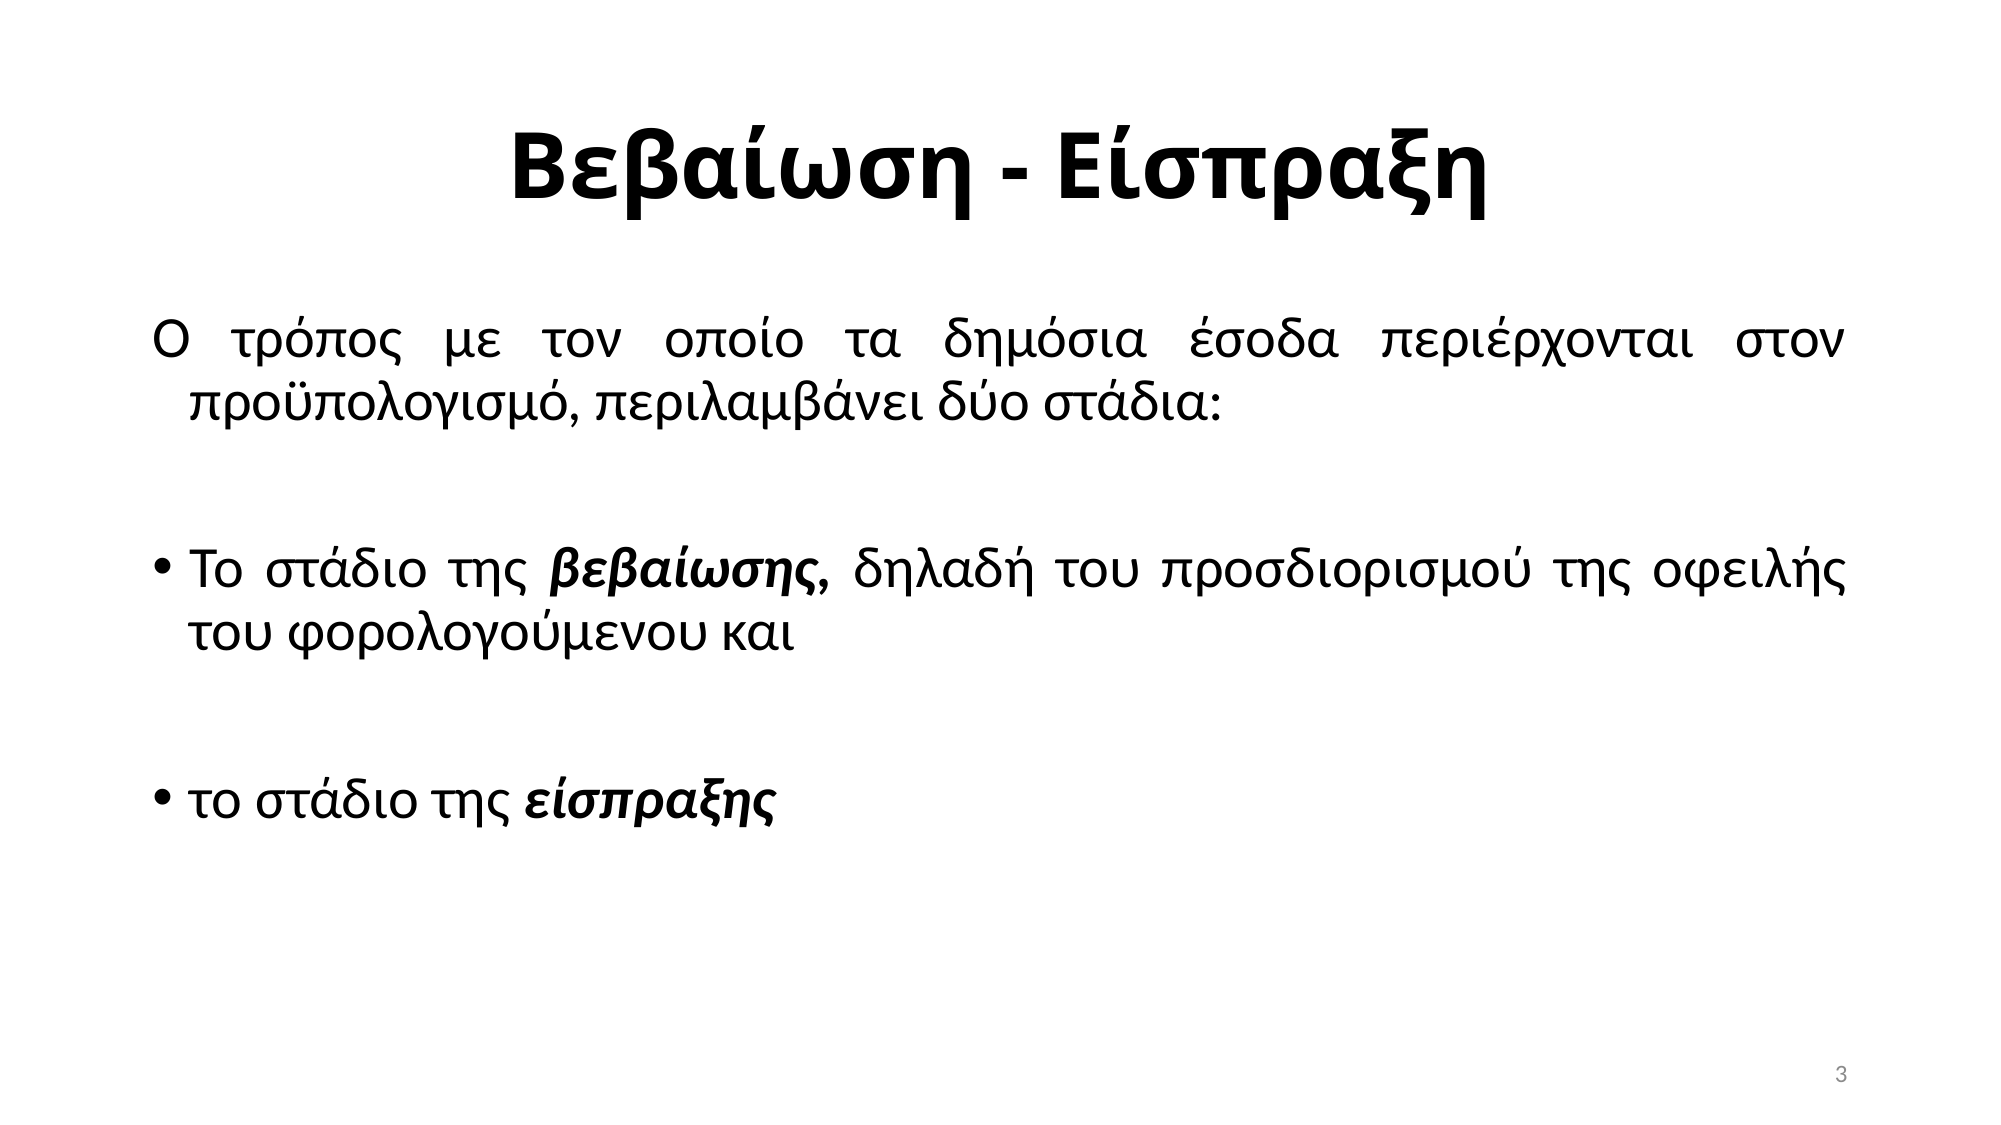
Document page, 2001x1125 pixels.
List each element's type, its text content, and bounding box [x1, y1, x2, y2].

title Βεβαίωση - Είσπραξη [137, 59, 1863, 278]
slide_number 3 [1412, 1042, 1863, 1103]
list Ο τρόπος με τον οποίο τα δημόσια έσοδα περιέρχονται στον προϋπολογισμό, περιλαμβάνει δύο στάδια: Το στάδιο της βεβαίωσης, δηλαδή του προσδιορισμού της οφειλής του φορολογούμενου και το στάδιο της είσπραξης [137, 299, 1863, 1014]
